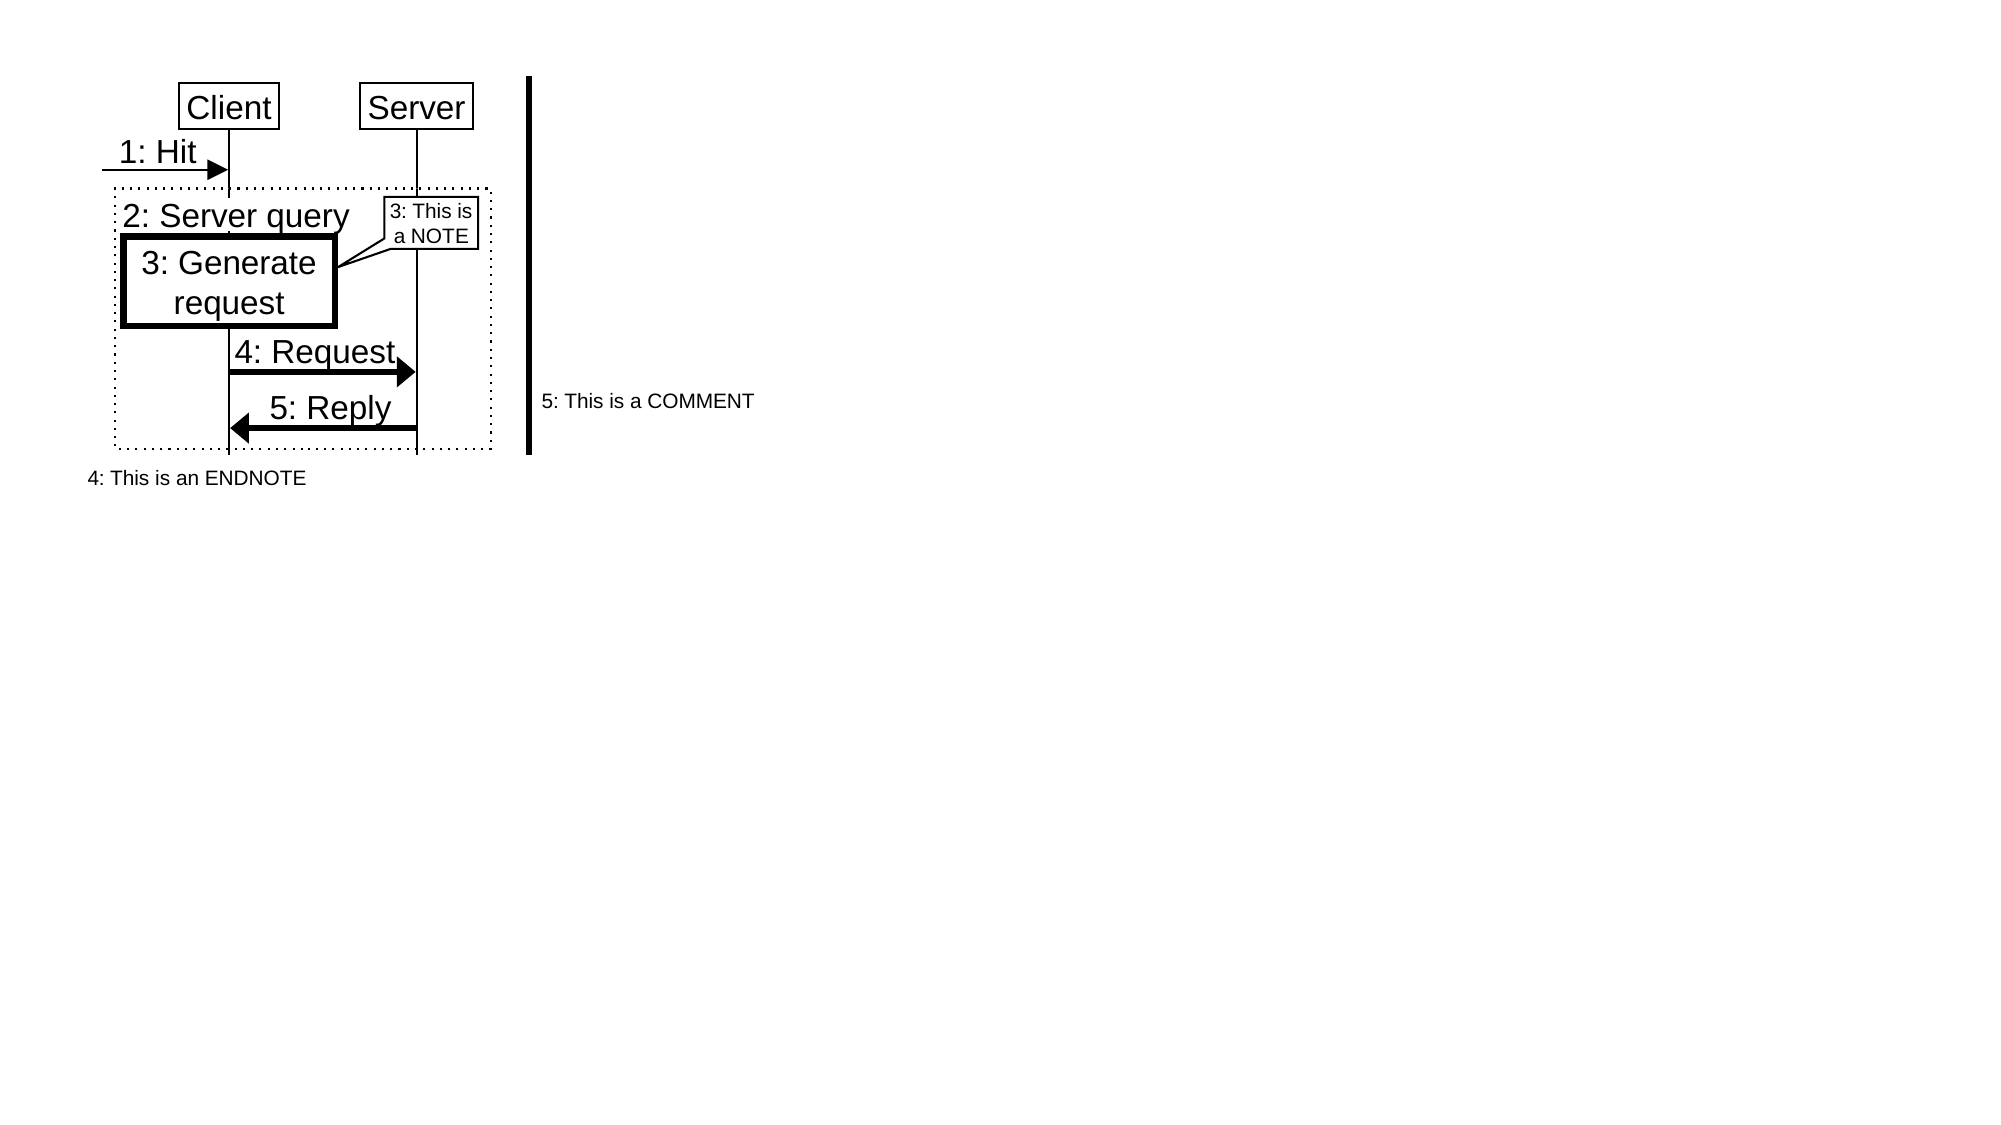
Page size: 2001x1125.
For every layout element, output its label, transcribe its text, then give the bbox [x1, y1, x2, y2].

text_box 4: This is an ENDNOTE [87, 464, 312, 490]
text_box [337, 196, 416, 268]
text_box Server [360, 83, 473, 130]
text_box [115, 188, 416, 449]
text_box 4: Request [232, 331, 398, 369]
text_box [418, 188, 491, 449]
text_box 3: This is a NOTE [417, 196, 479, 249]
text_box 2: Server query [122, 195, 355, 234]
text_box [74, 74, 786, 500]
text_box 3: This is a NOTE [384, 196, 416, 249]
text_box 5: Reply [267, 387, 394, 425]
text_box 1: Hit [116, 131, 199, 169]
text_box 3: Generate request [123, 236, 335, 327]
text_box Client [179, 83, 280, 130]
text_box 5: This is a COMMENT [541, 387, 760, 413]
